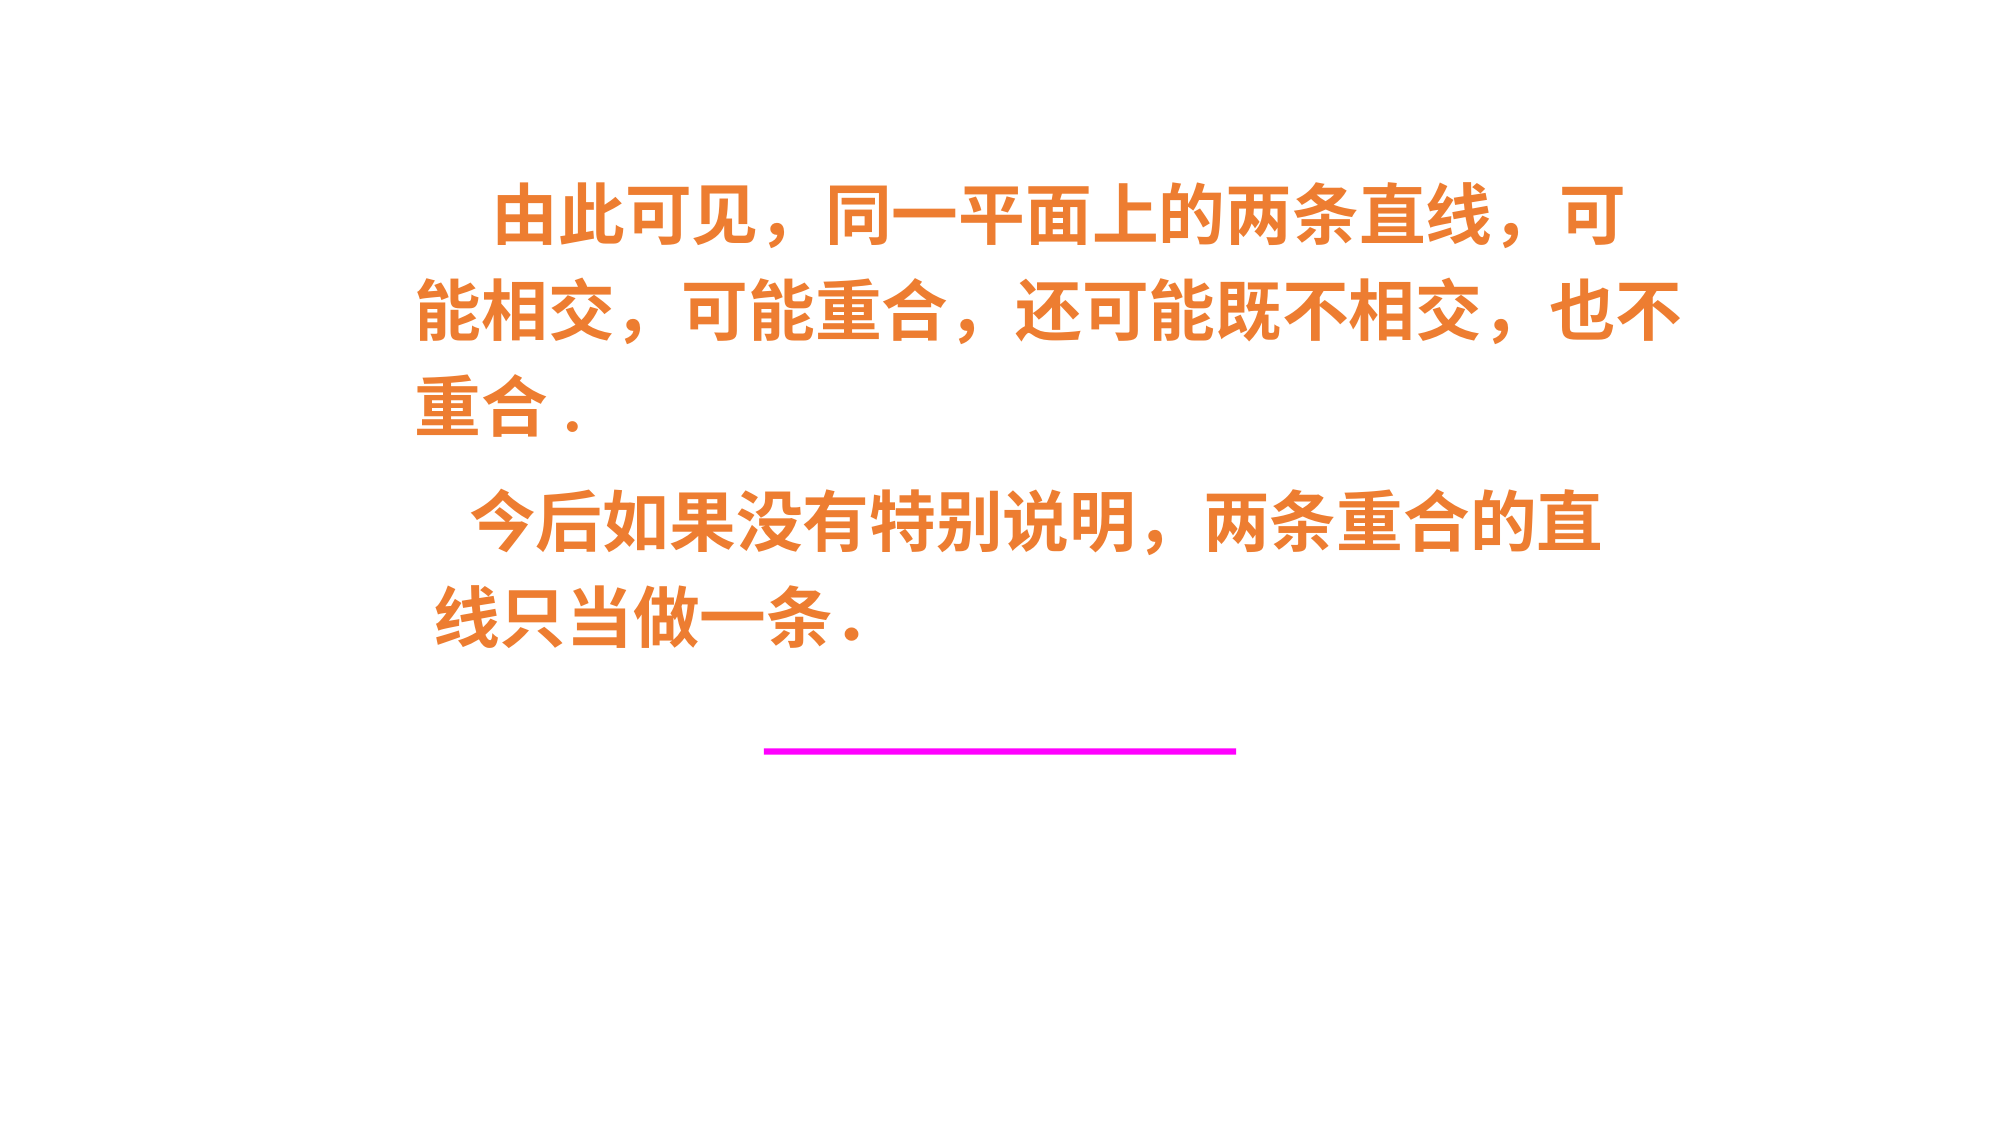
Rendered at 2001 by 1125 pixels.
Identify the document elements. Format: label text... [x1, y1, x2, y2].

text_box 今后如果没有特别说明，两条重合的直线只当做一条． [362, 456, 1625, 663]
text_box 由此可见，同一平面上的两条直线，可能相交，可能重合，还可能既不相交，也不重合. [399, 149, 1700, 453]
